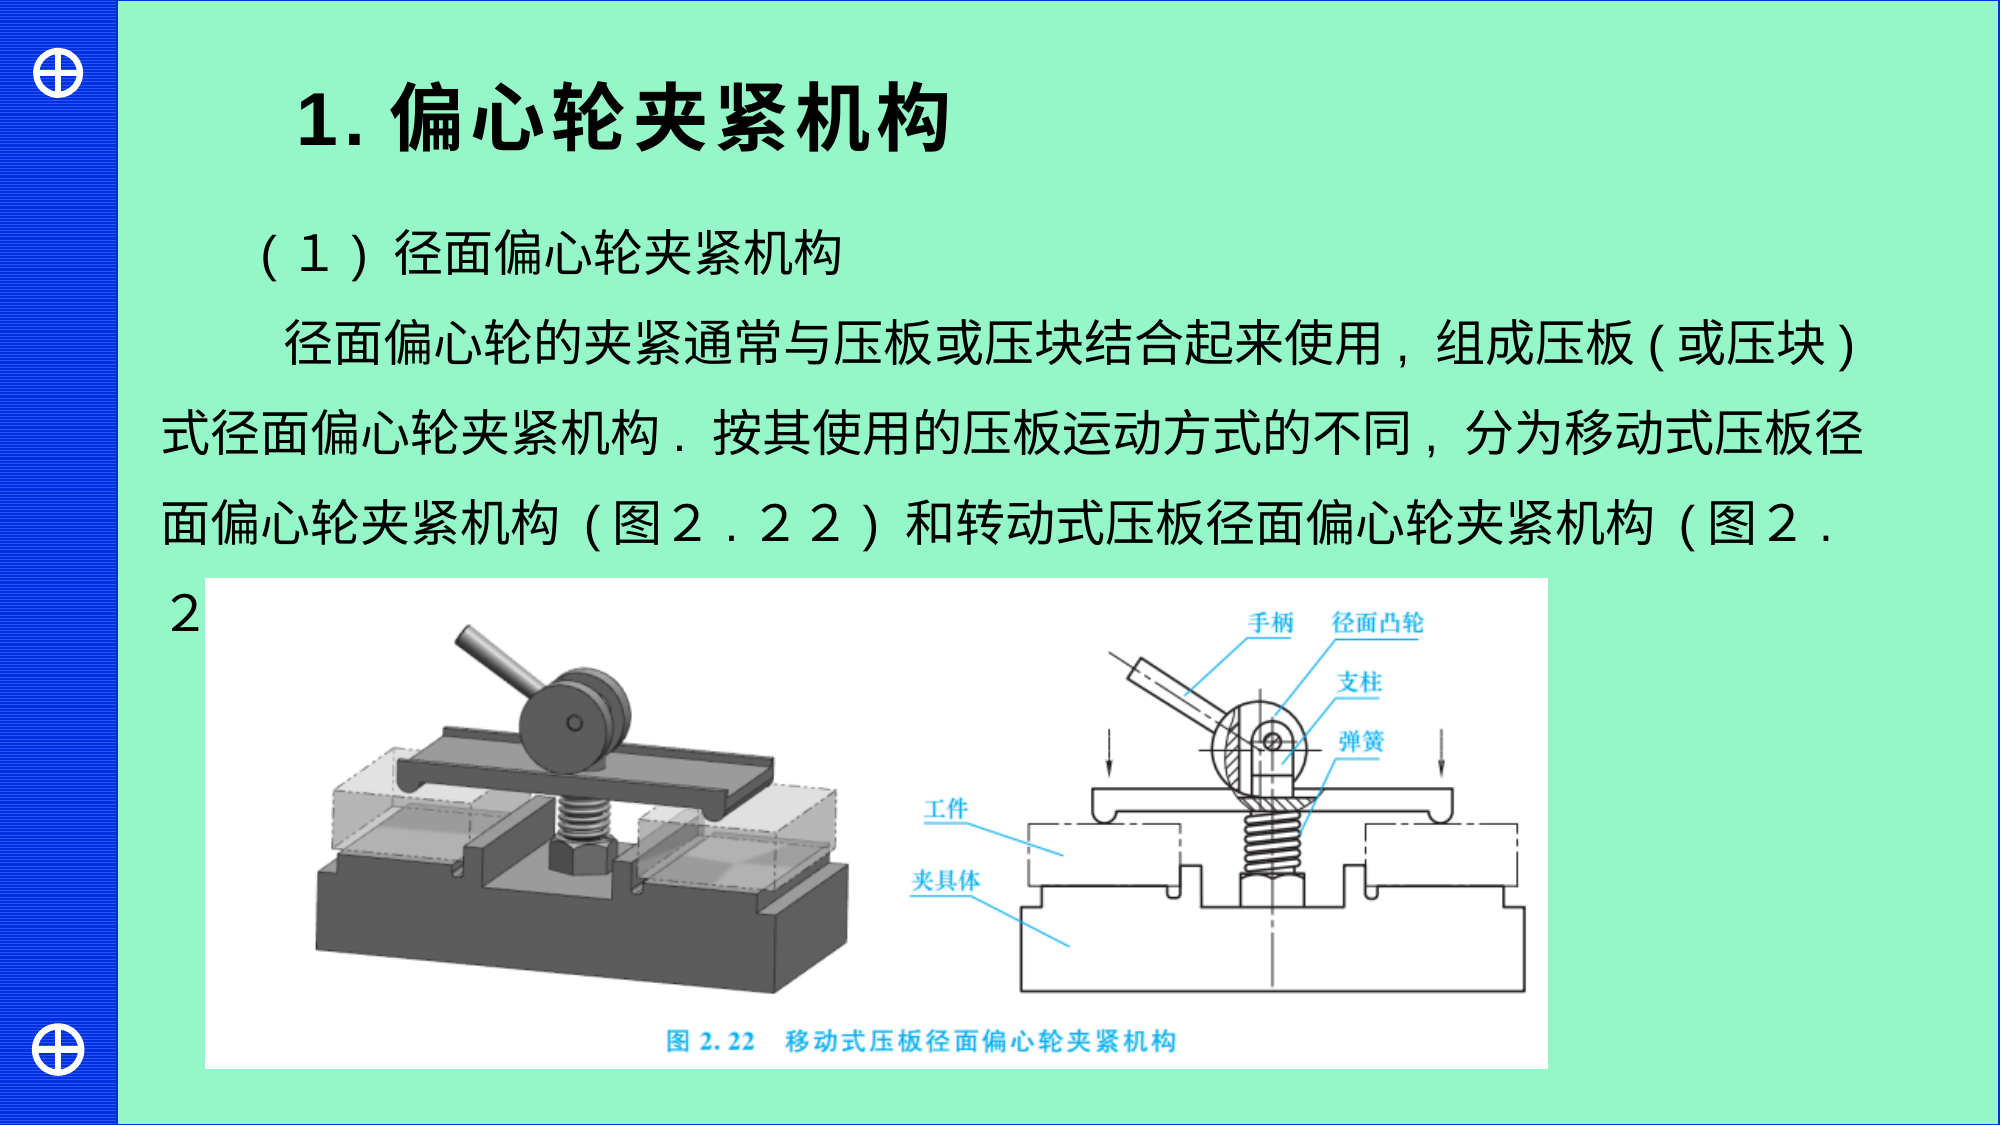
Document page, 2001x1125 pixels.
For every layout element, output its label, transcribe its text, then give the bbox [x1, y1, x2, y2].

picture [205, 578, 1548, 1069]
text_box (１) 径面偏心轮夹紧机构 径面偏心轮的夹紧通常与压板或压块结合起来使用, 组成压板(或压块) 式径面偏心轮夹紧机构. 按其使用的压板运动方式的不同, 分为移动式压板径面偏心轮夹紧机构 (图２.２２) 和转动式压板径面偏心轮夹紧机构 (图２.２３) 。 [145, 184, 1885, 649]
text_box 1.偏心轮夹紧机构 [173, 47, 1462, 169]
